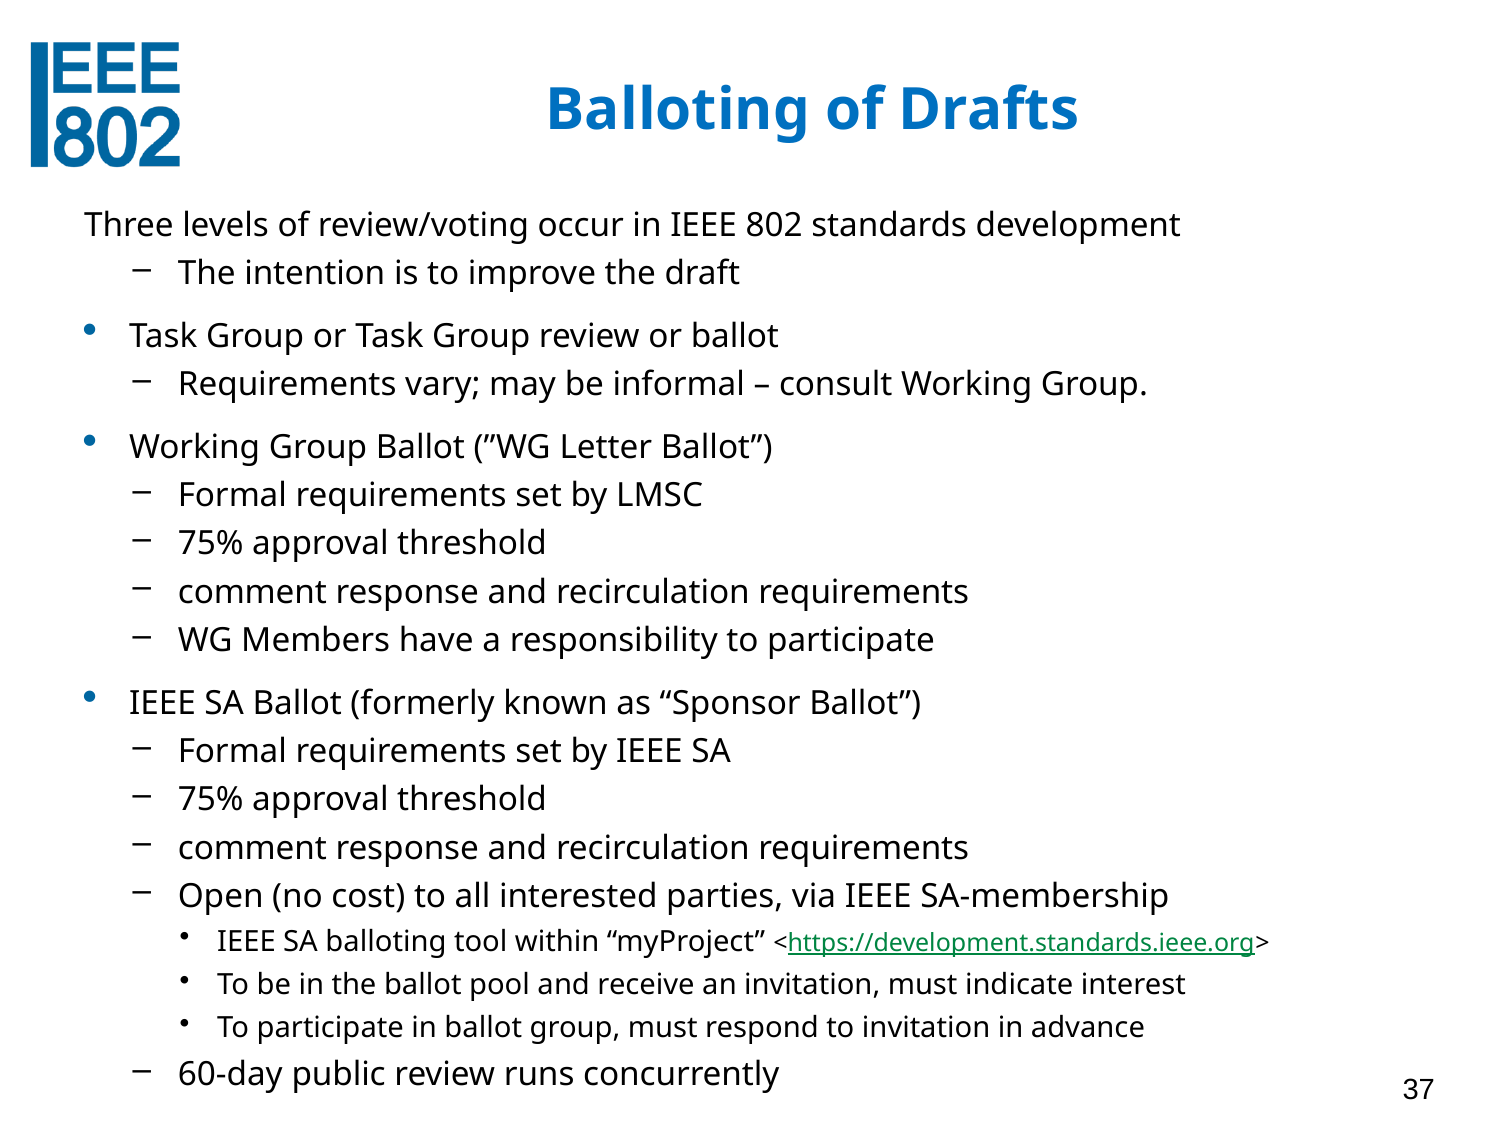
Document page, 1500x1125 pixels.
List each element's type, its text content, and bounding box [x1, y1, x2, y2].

title Balloting of Drafts [212, 37, 1413, 176]
list Three levels of review/voting occur in IEEE 802 standards development The intention is to improve the draft Task Group or Task Group review or ballot Requirements vary; may be informal – consult Working Group. Working Group Ballot (”WG Letter Ballot”) Formal requirements set by LMSC 75% approval threshold comment response and recirculation requirements WG Members have a responsibility to participate IEEE SA Ballot (formerly known as “Sponsor Ballot”) Formal requirements set by IEEE SA 75% approval threshold comment response and recirculation requirements Open (no cost) to all interested parties, via IEEE SA-membership IEEE SA balloting tool within “myProject” <https://development.standards.ieee.org> To be in the ballot pool and receive an invitation, must indicate interest To participate in ballot group, must respond to invitation in advance 60-day public review runs concurrently [83, 202, 1388, 1125]
slide_number 37 [1387, 1062, 1460, 1101]
picture [22, 21, 188, 188]
